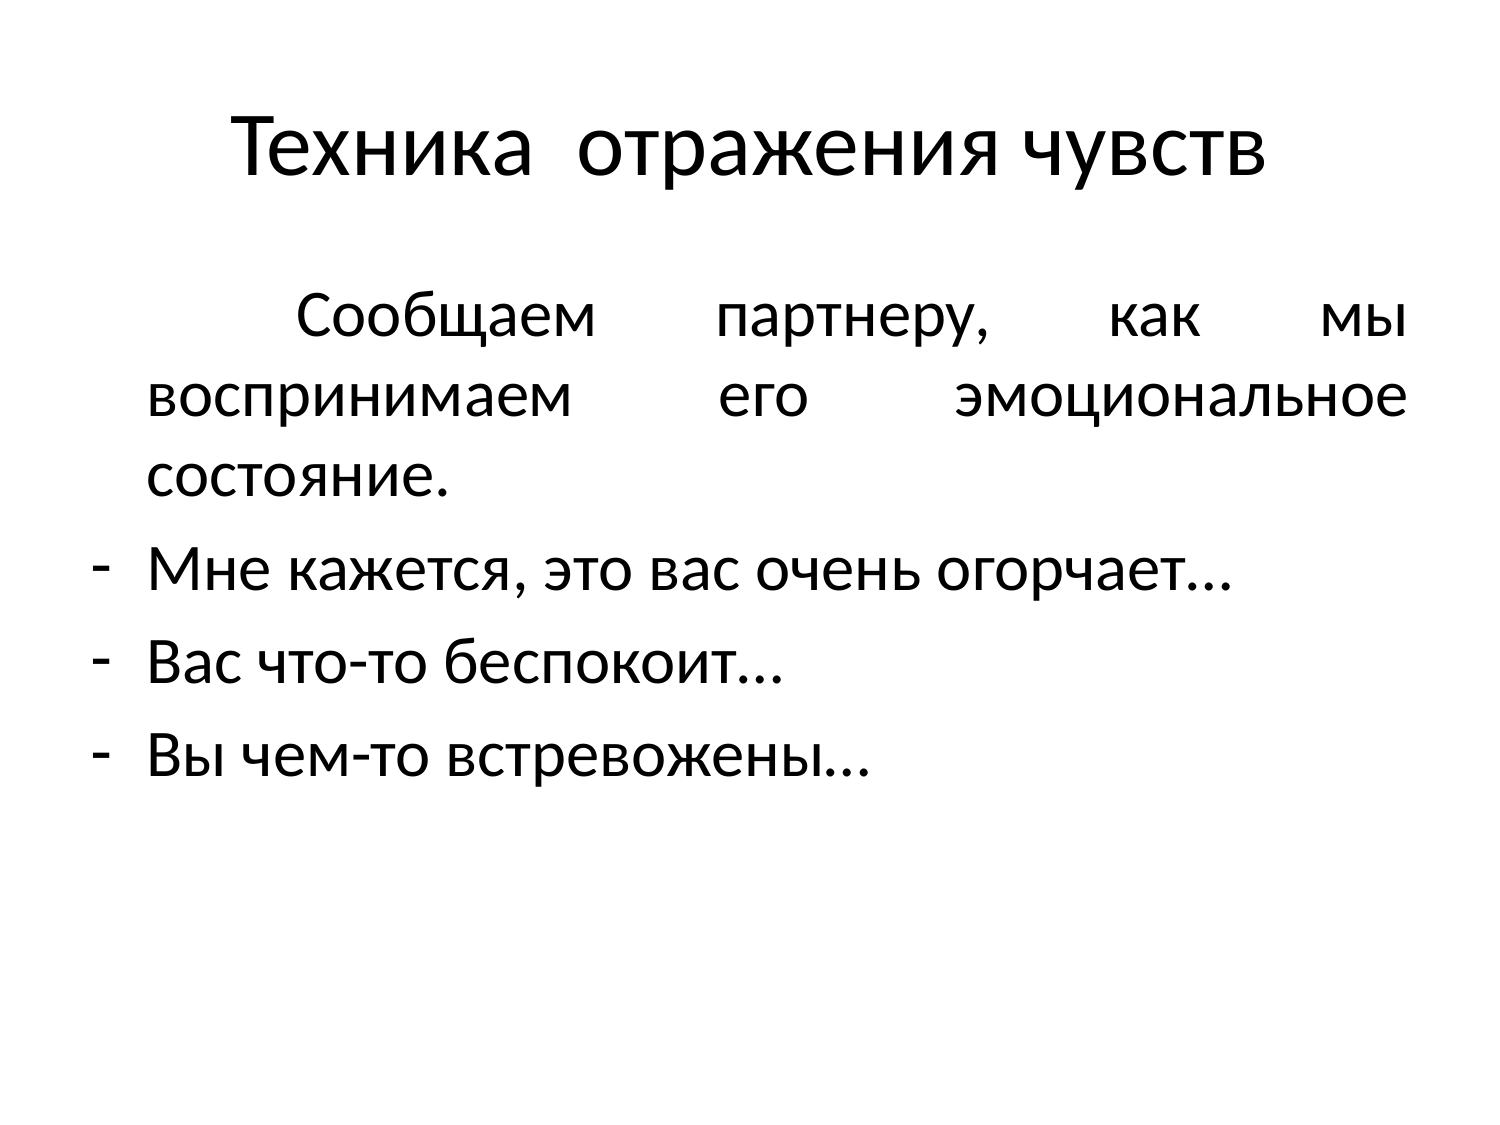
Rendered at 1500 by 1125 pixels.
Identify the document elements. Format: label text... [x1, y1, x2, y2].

title Техника отражения чувств [75, 45, 1425, 233]
list Сообщаем партнеру, как мы воспринимаем его эмоциональное состояние. Мне кажется, это вас очень огорчает… Вас что-то беспокоит… Вы чем-то встревожены… [75, 262, 1425, 1005]
